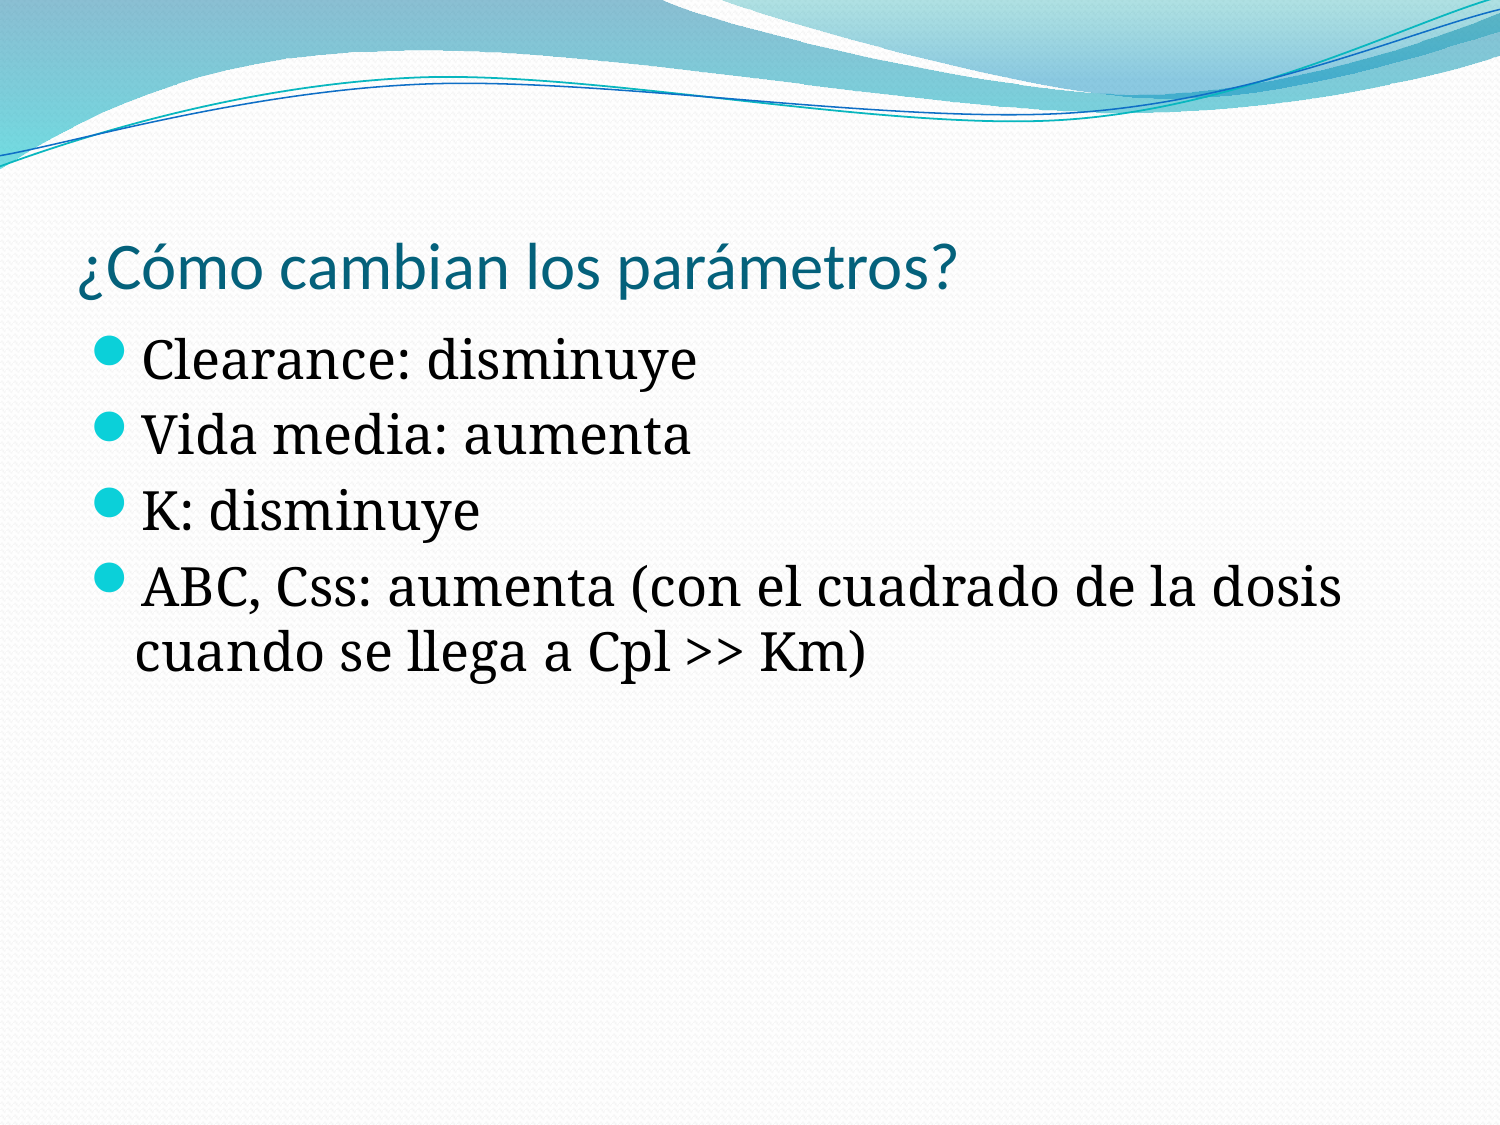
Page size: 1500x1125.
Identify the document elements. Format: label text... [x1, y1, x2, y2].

title ¿Cómo cambian los parámetros? [74, 115, 1426, 304]
list Clearance: disminuye Vida media: aumenta K: disminuye ABC, Css: aumenta (con el cuadrado de la dosis cuando se llega a Cpl >> Km) [74, 317, 1426, 1038]
